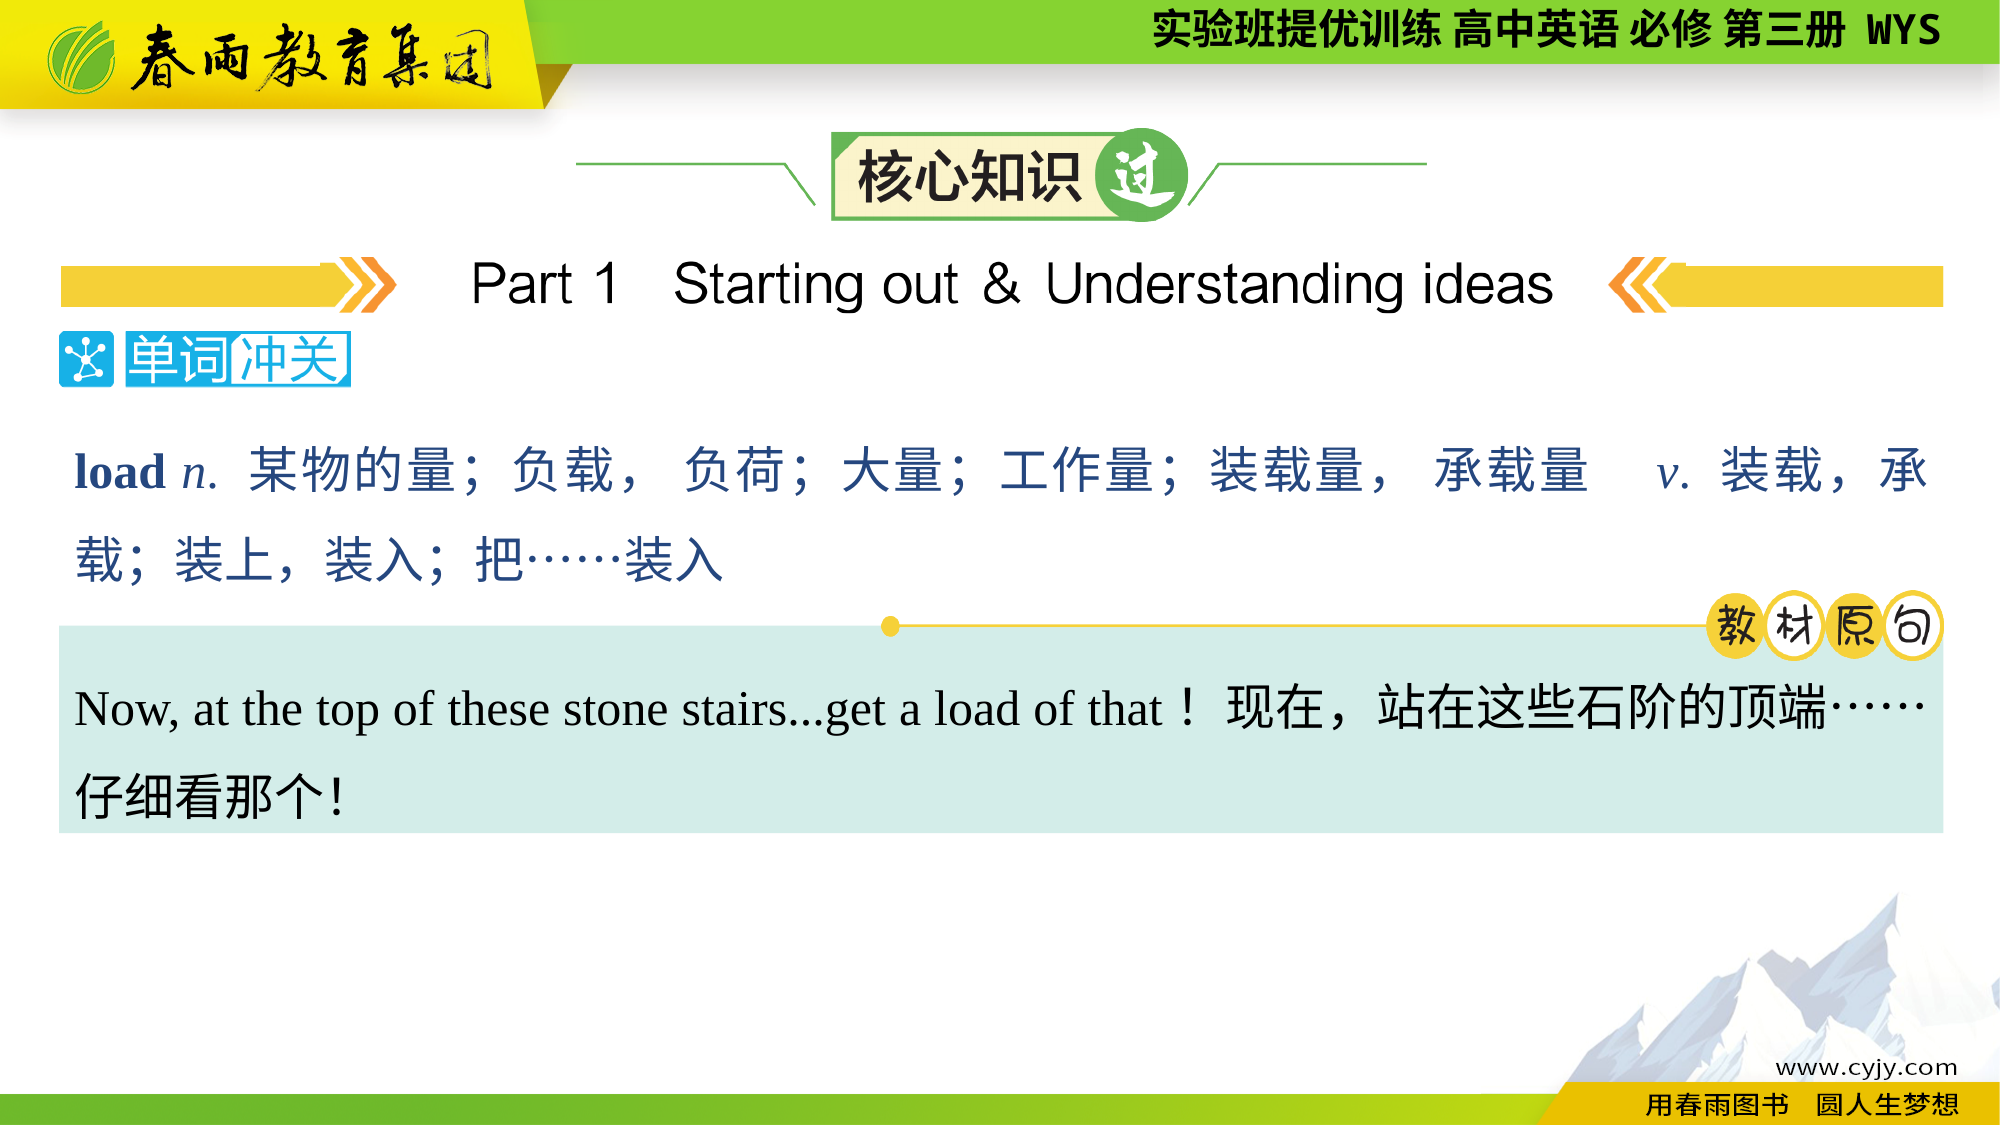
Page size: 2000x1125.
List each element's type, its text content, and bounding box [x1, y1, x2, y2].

list load n. 某物的量；负载， 负荷；大量；工作量；装载量， 承载量 v. 装载，承载；装上，装入；把……装入 [59, 400, 1944, 587]
picture [0, 0, 2000, 1125]
text_box Now, at the top of these stone stairs...get a load of that！现在，站在这些石阶的顶端……仔细看那个！ [59, 625, 1944, 834]
